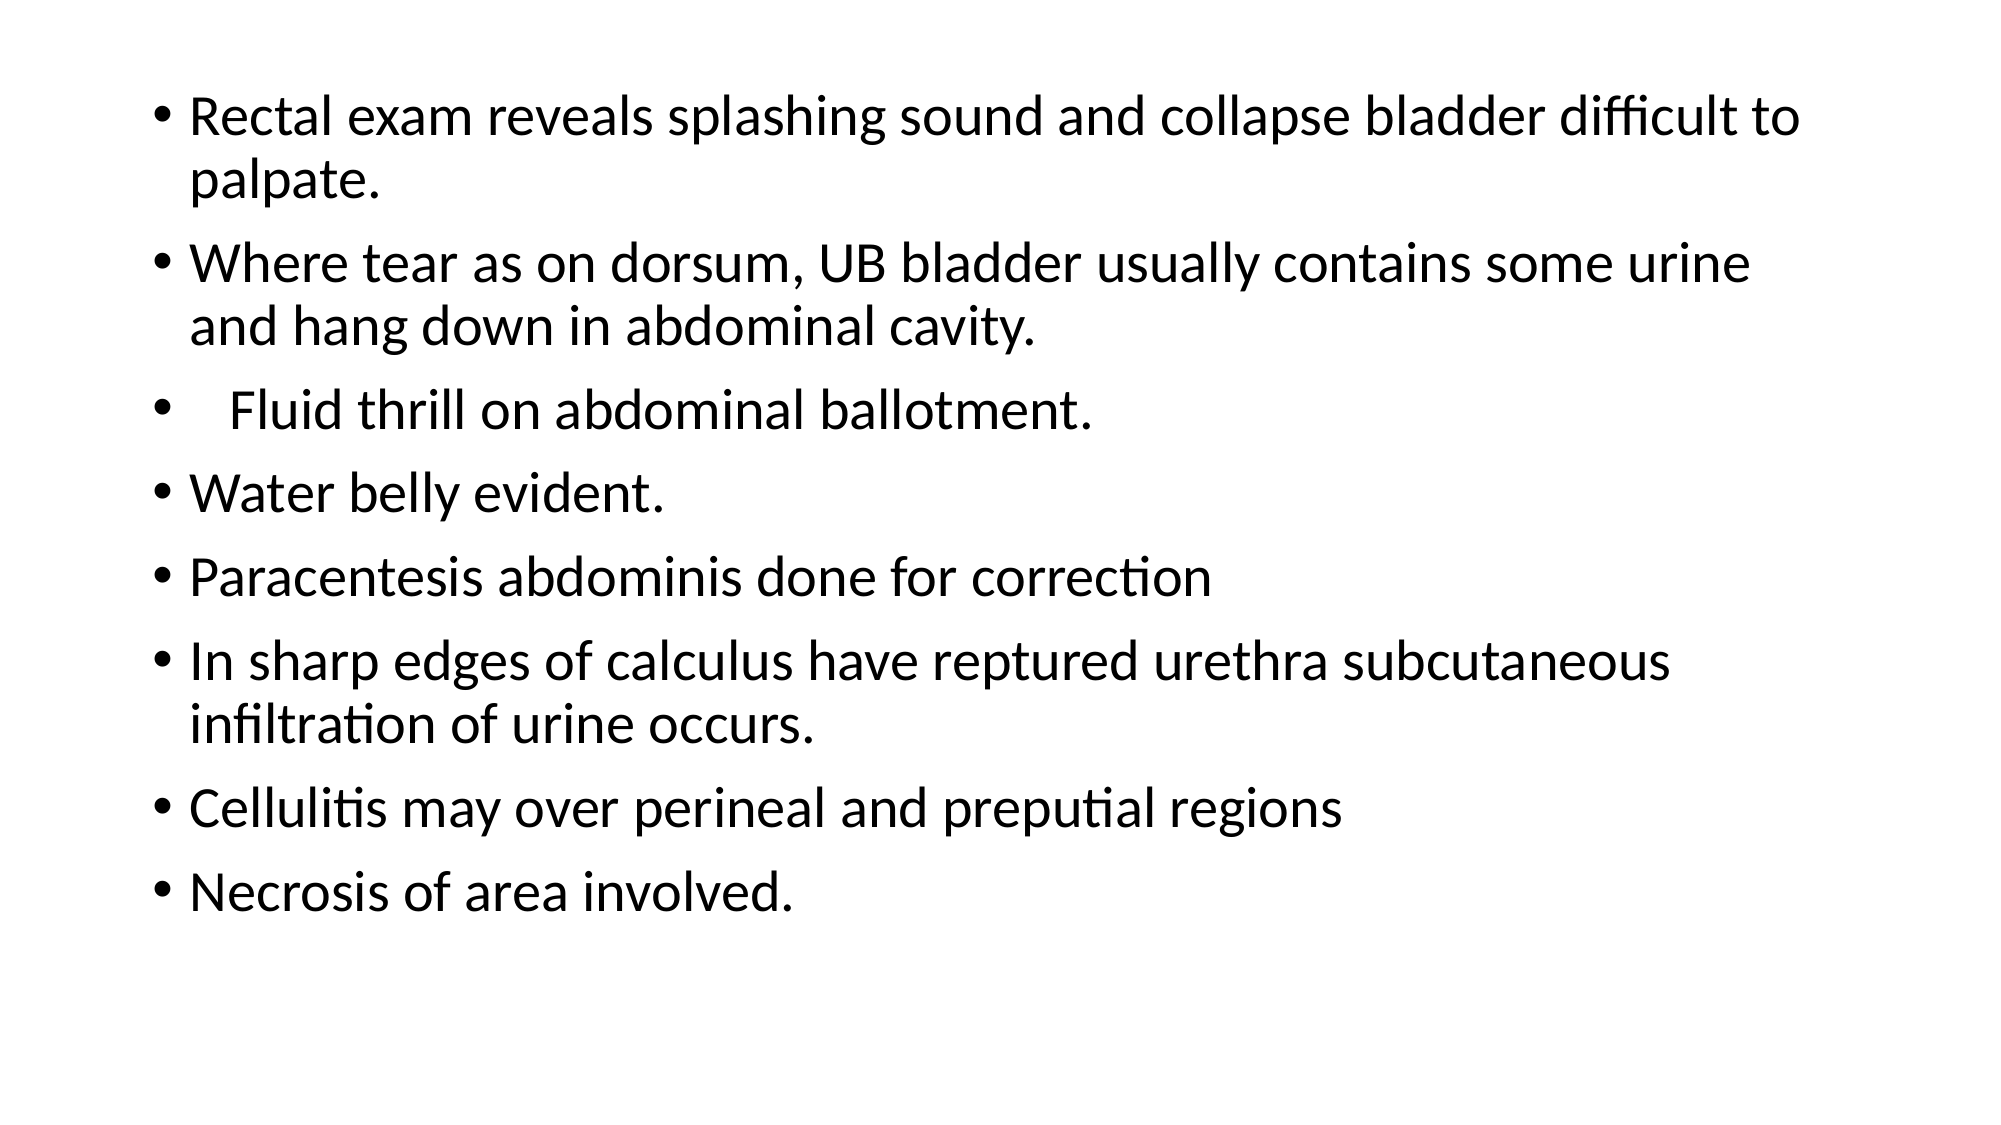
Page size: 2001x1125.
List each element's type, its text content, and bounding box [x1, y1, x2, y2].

list Rectal exam reveals splashing sound and collapse bladder difficult to palpate. Where tear as on dorsum, UB bladder usually contains some urine and hang down in abdominal cavity. Fluid thrill on abdominal ballotment. Water belly evident. Paracentesis abdominis done for correction In sharp edges of calculus have reptured urethra subcutaneous infiltration of urine occurs. Cellulitis may over perineal and preputial regions Necrosis of area involved. [137, 77, 1863, 1035]
